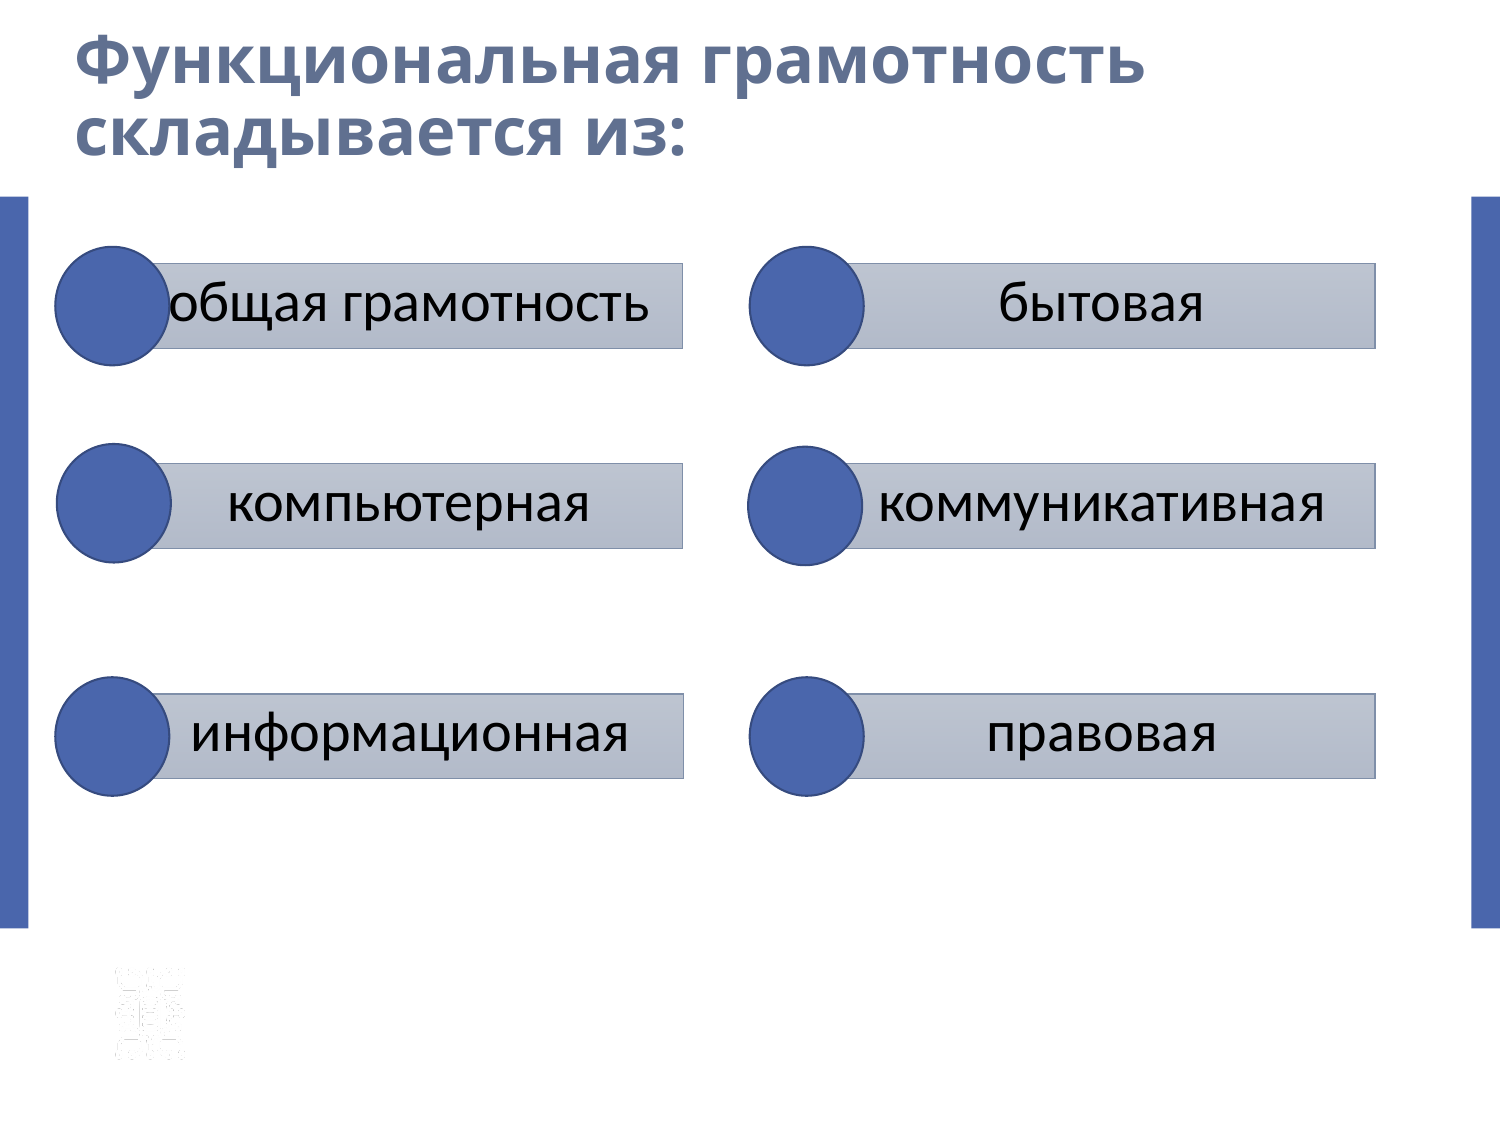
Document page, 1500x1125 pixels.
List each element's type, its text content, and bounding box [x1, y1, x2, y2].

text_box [56, 443, 683, 563]
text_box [55, 677, 684, 796]
text_box [0, 196, 29, 929]
title Функциональная грамотность складывается из: [59, 0, 1437, 197]
picture [113, 964, 187, 1062]
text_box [55, 246, 683, 366]
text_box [749, 246, 1375, 366]
text_box [1470, 196, 1500, 929]
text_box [748, 446, 1375, 566]
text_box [749, 677, 1375, 796]
